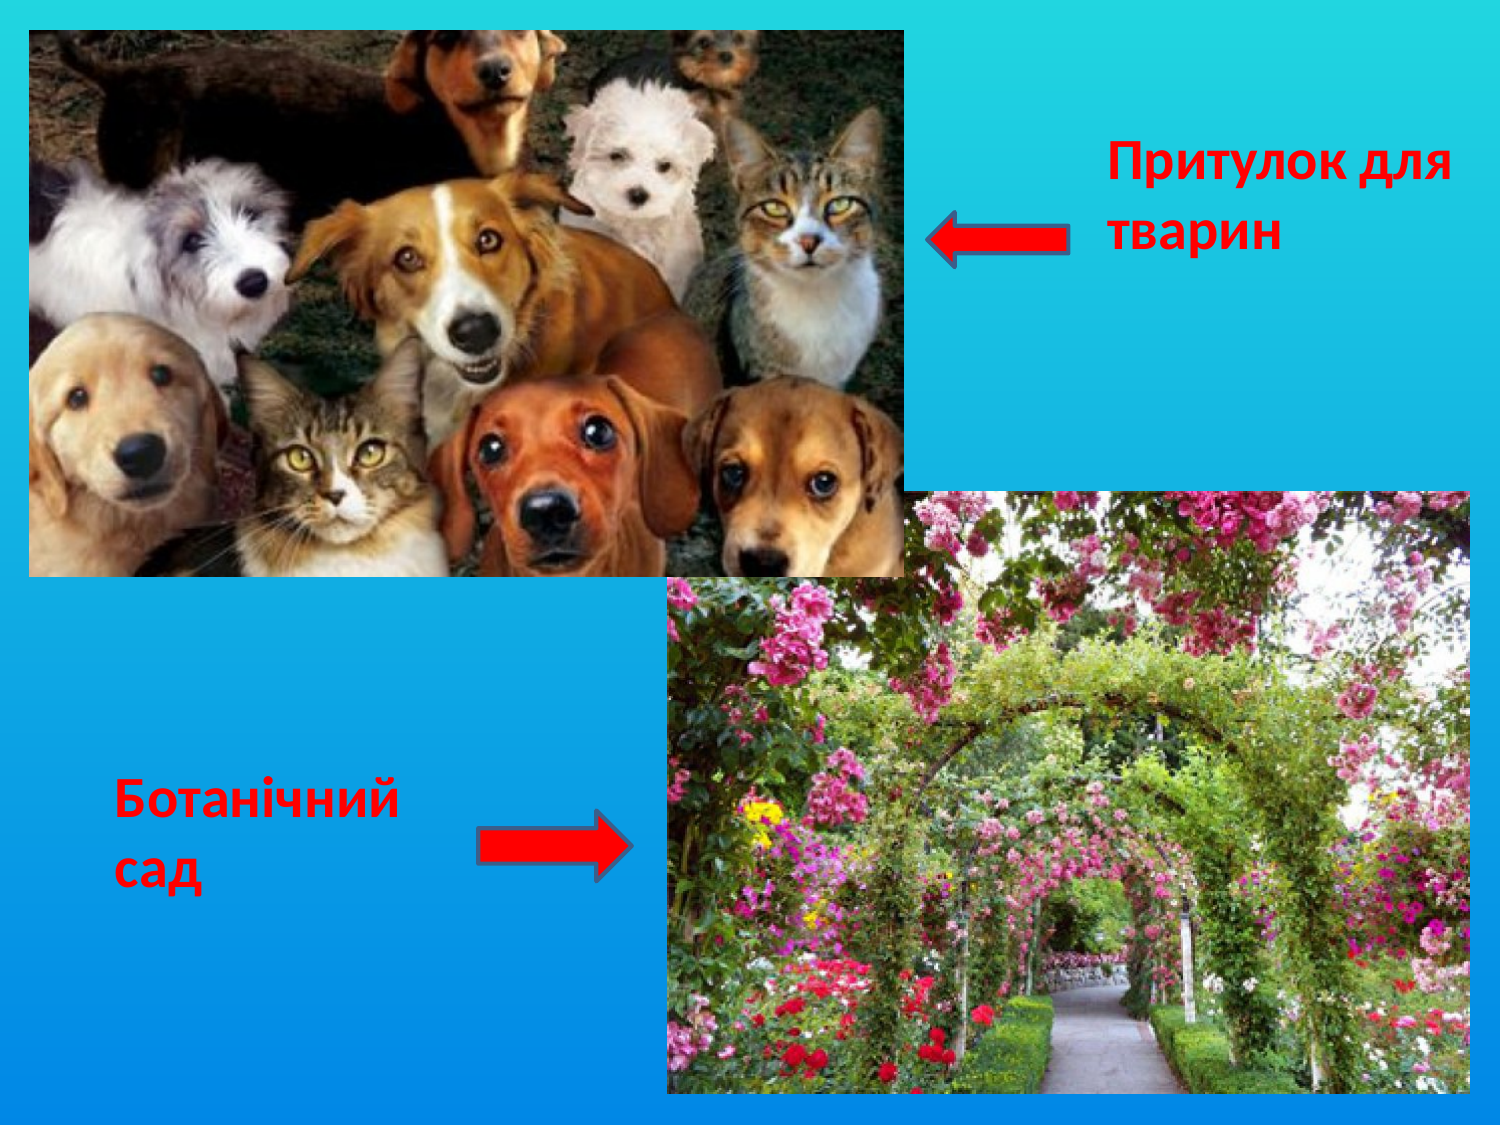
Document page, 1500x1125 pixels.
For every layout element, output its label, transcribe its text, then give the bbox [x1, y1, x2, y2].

picture [0, 30, 1500, 1094]
text_box [925, 210, 1071, 270]
text_box [476, 808, 634, 884]
picture [661, 891, 665, 902]
text_box Притулок для тварин [1092, 113, 1483, 269]
text_box Ботанічний сад [100, 751, 420, 907]
